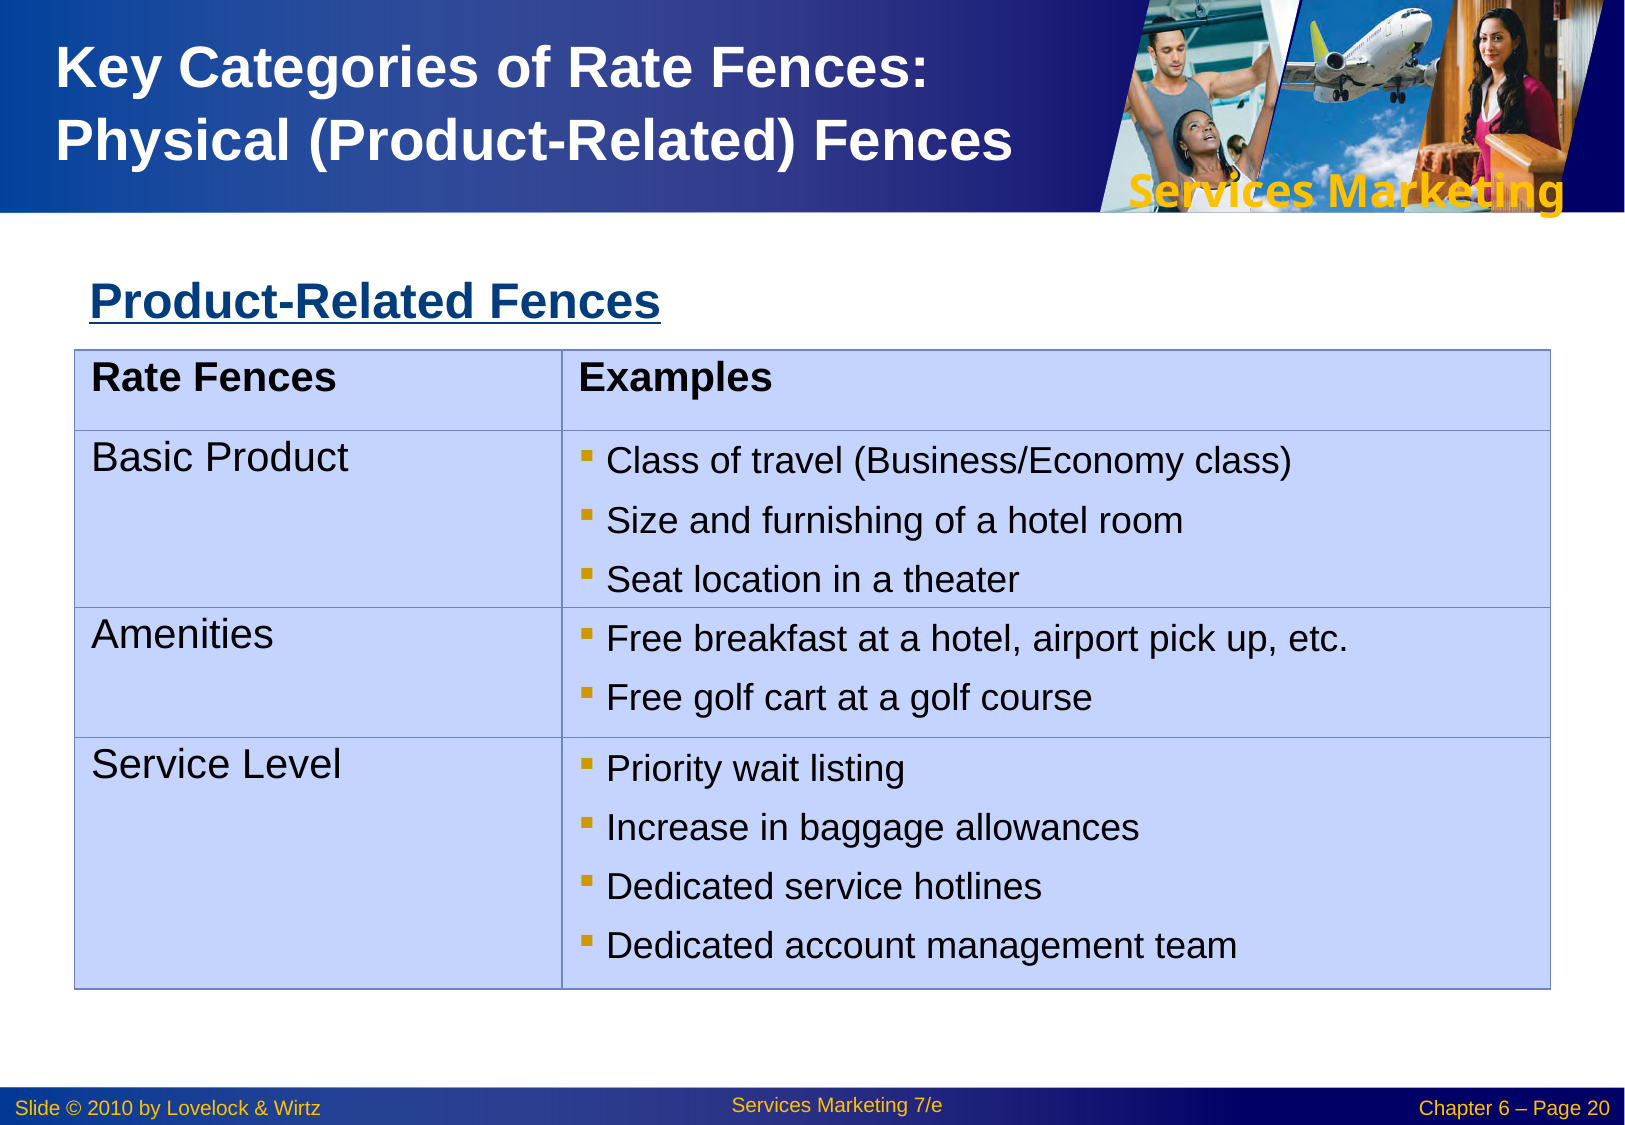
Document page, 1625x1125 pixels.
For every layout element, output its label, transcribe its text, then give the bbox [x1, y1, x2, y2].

picture [1546, 187, 1556, 202]
table_cell Service Level [75, 738, 561, 988]
table_header Rate Fences [75, 351, 561, 430]
table_cell Priority wait listing Increase in baggage allowances Dedicated service hotlines Dedicated account management team [563, 738, 1550, 988]
picture [1163, 0, 1604, 213]
table_cell Class of travel (Business/Economy class) Size and furnishing of a hotel room Seat location in a theater [563, 431, 1550, 607]
picture [1100, 199, 1160, 213]
table_cell Basic Product [75, 431, 561, 607]
text_box Product-Related Fences [74, 237, 838, 337]
table_cell Amenities [75, 608, 561, 737]
table_cell Free breakfast at a hotel, airport pick up, etc. Free golf cart at a golf course [563, 608, 1550, 737]
title Key Categories of Rate Fences: Physical (Product-Related) Fences [40, 0, 1382, 199]
table_header Examples [563, 351, 1550, 430]
picture [1378, 195, 1386, 202]
